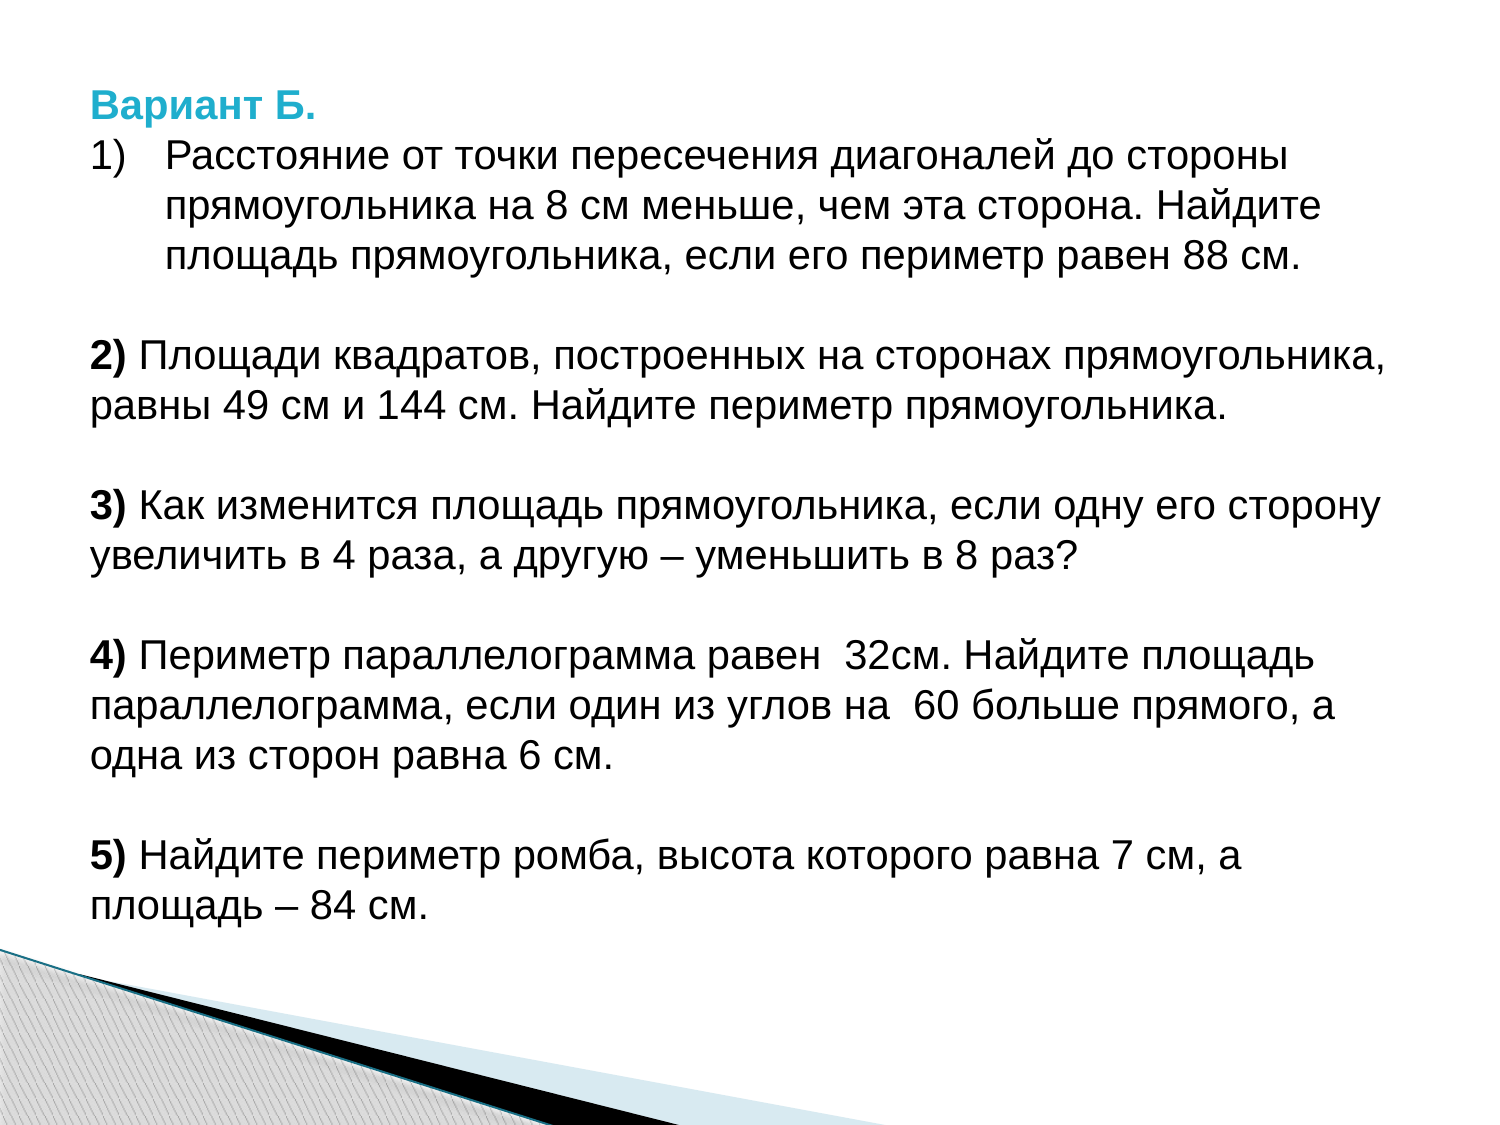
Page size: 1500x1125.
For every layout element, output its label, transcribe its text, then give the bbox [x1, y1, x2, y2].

list Вариант Б. Расстояние от точки пересечения диагоналей до стороны прямоугольника на 8 см меньше, чем эта сторона. Найдите площадь прямоугольника, если его периметр равен 88 см. 2) Площади квадратов, построенных на сторонах прямоугольника, равны 49 см и 144 см. Найдите периметр прямоугольника. 3) Как изменится площадь прямоугольника, если одну его сторону увеличить в 4 раза, а другую – уменьшить в 8 раз? 4) Периметр параллелограмма равен 32см. Найдите площадь параллелограмма, если один из углов на 60 больше прямого, а одна из сторон равна 6 см. 5) Найдите периметр ромба, высота которого равна 7 см, а площадь – 84 см. [75, 70, 1425, 986]
